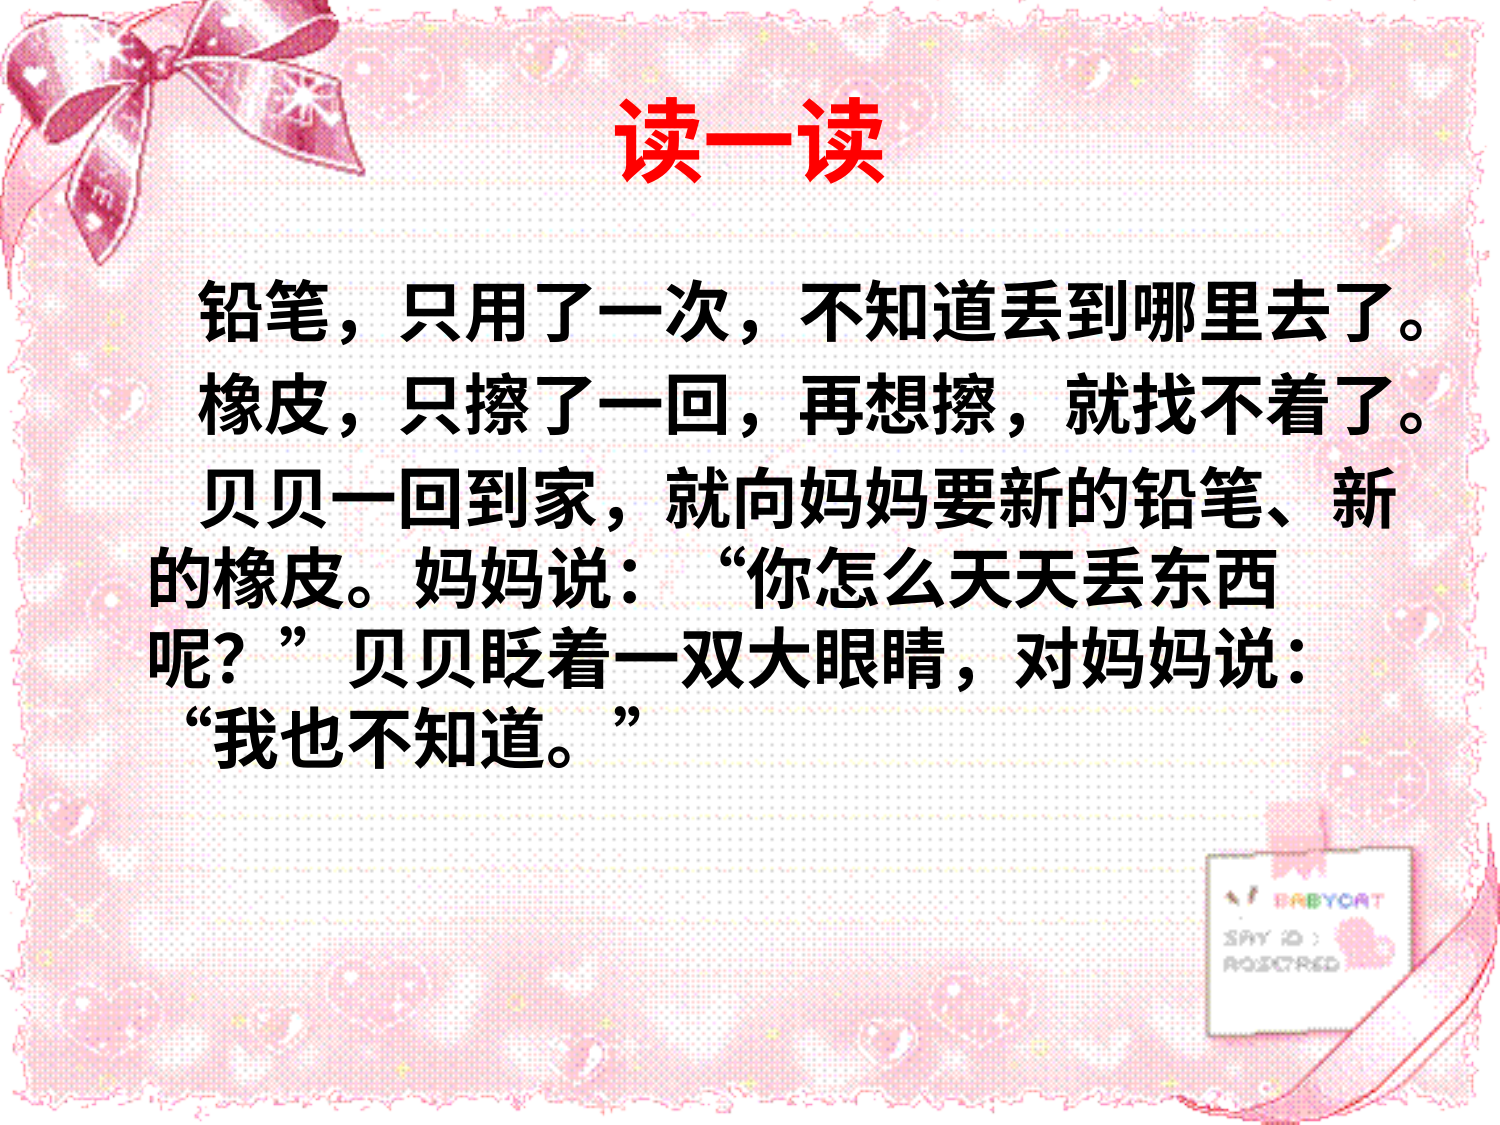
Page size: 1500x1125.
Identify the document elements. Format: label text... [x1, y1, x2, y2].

title 读一读 [75, 45, 1425, 233]
list 铅笔，只用了一次，不知道丢到哪里去了。 橡皮，只擦了一回，再想擦，就找不着了。 贝贝一回到家，就向妈妈要新的铅笔、新的橡皮。妈妈说：“你怎么天天丢东西呢？”贝贝眨着一双大眼睛，对妈妈说：“我也不知道。” [75, 262, 1425, 1005]
picture [0, 0, 1500, 1125]
